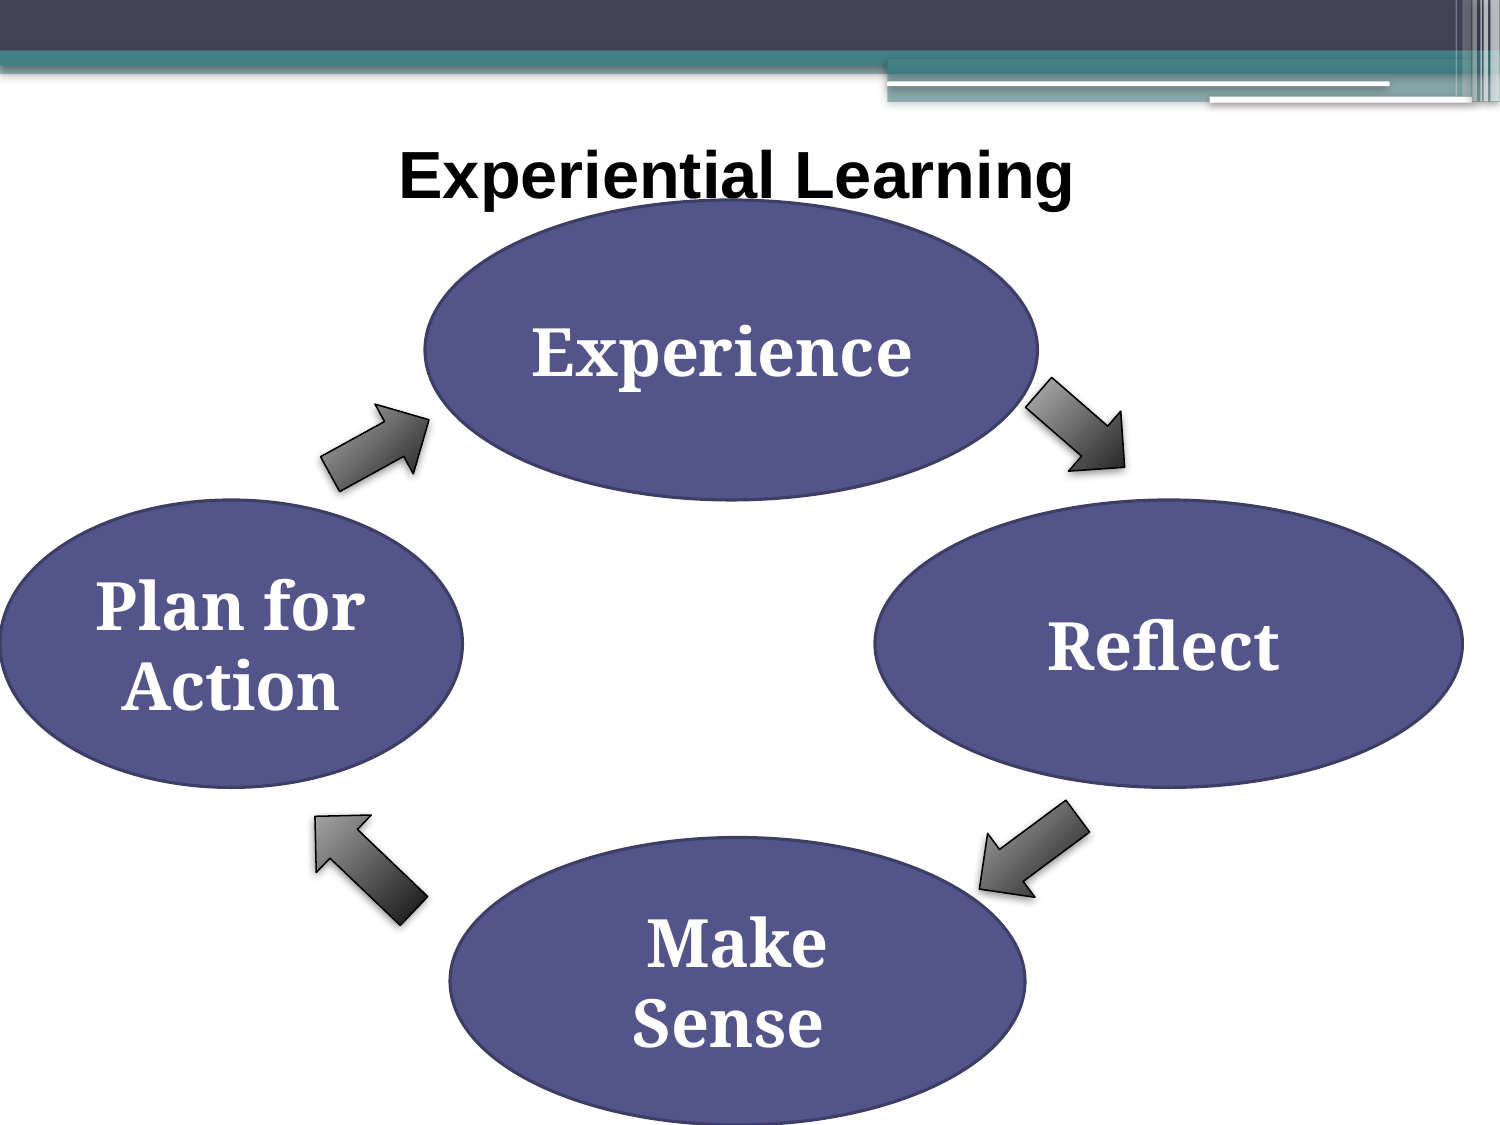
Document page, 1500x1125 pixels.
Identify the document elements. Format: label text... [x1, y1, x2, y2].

text_box Plan for Action [0, 498, 465, 790]
text_box [1024, 376, 1126, 472]
text_box Make Sense [448, 835, 1027, 1125]
text_box [319, 403, 430, 493]
text_box [978, 799, 1091, 899]
text_box [262, 274, 1113, 920]
text_box [314, 814, 429, 926]
text_box Reflect [873, 498, 1465, 790]
text_box Experiential Learning [237, 124, 1238, 220]
text_box Experience [423, 198, 1040, 502]
